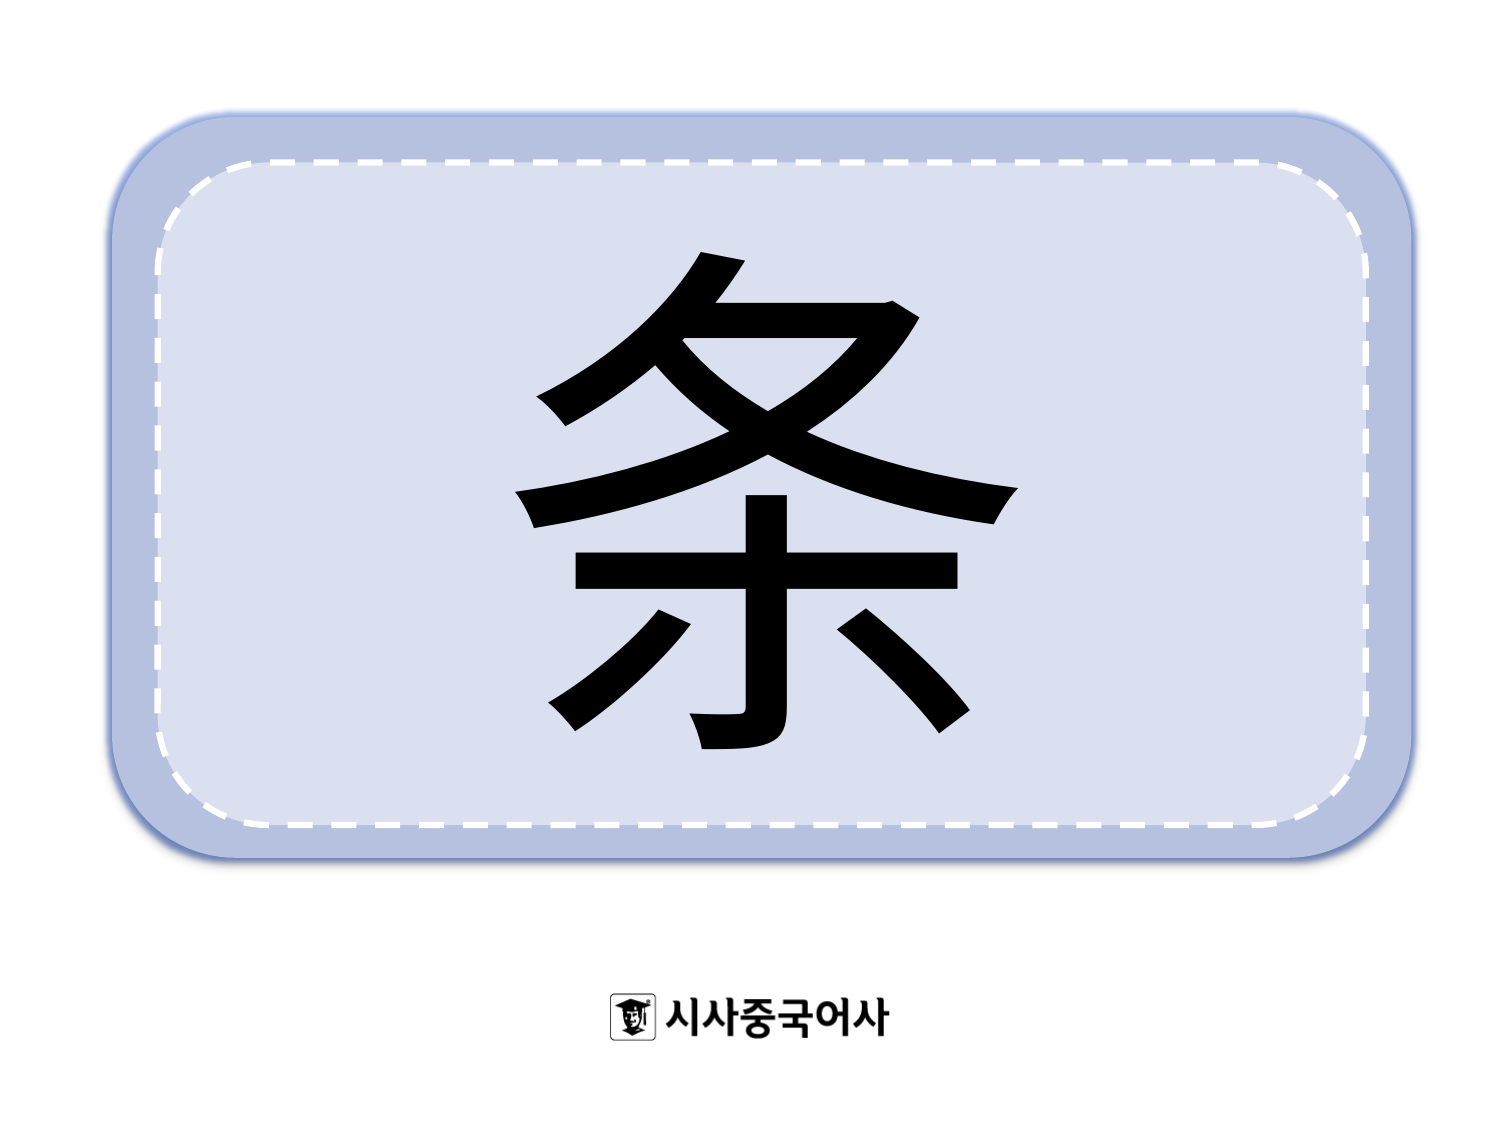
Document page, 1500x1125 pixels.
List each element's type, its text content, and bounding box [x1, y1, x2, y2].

text_box 条 [162, 160, 1371, 824]
picture [602, 987, 898, 1047]
